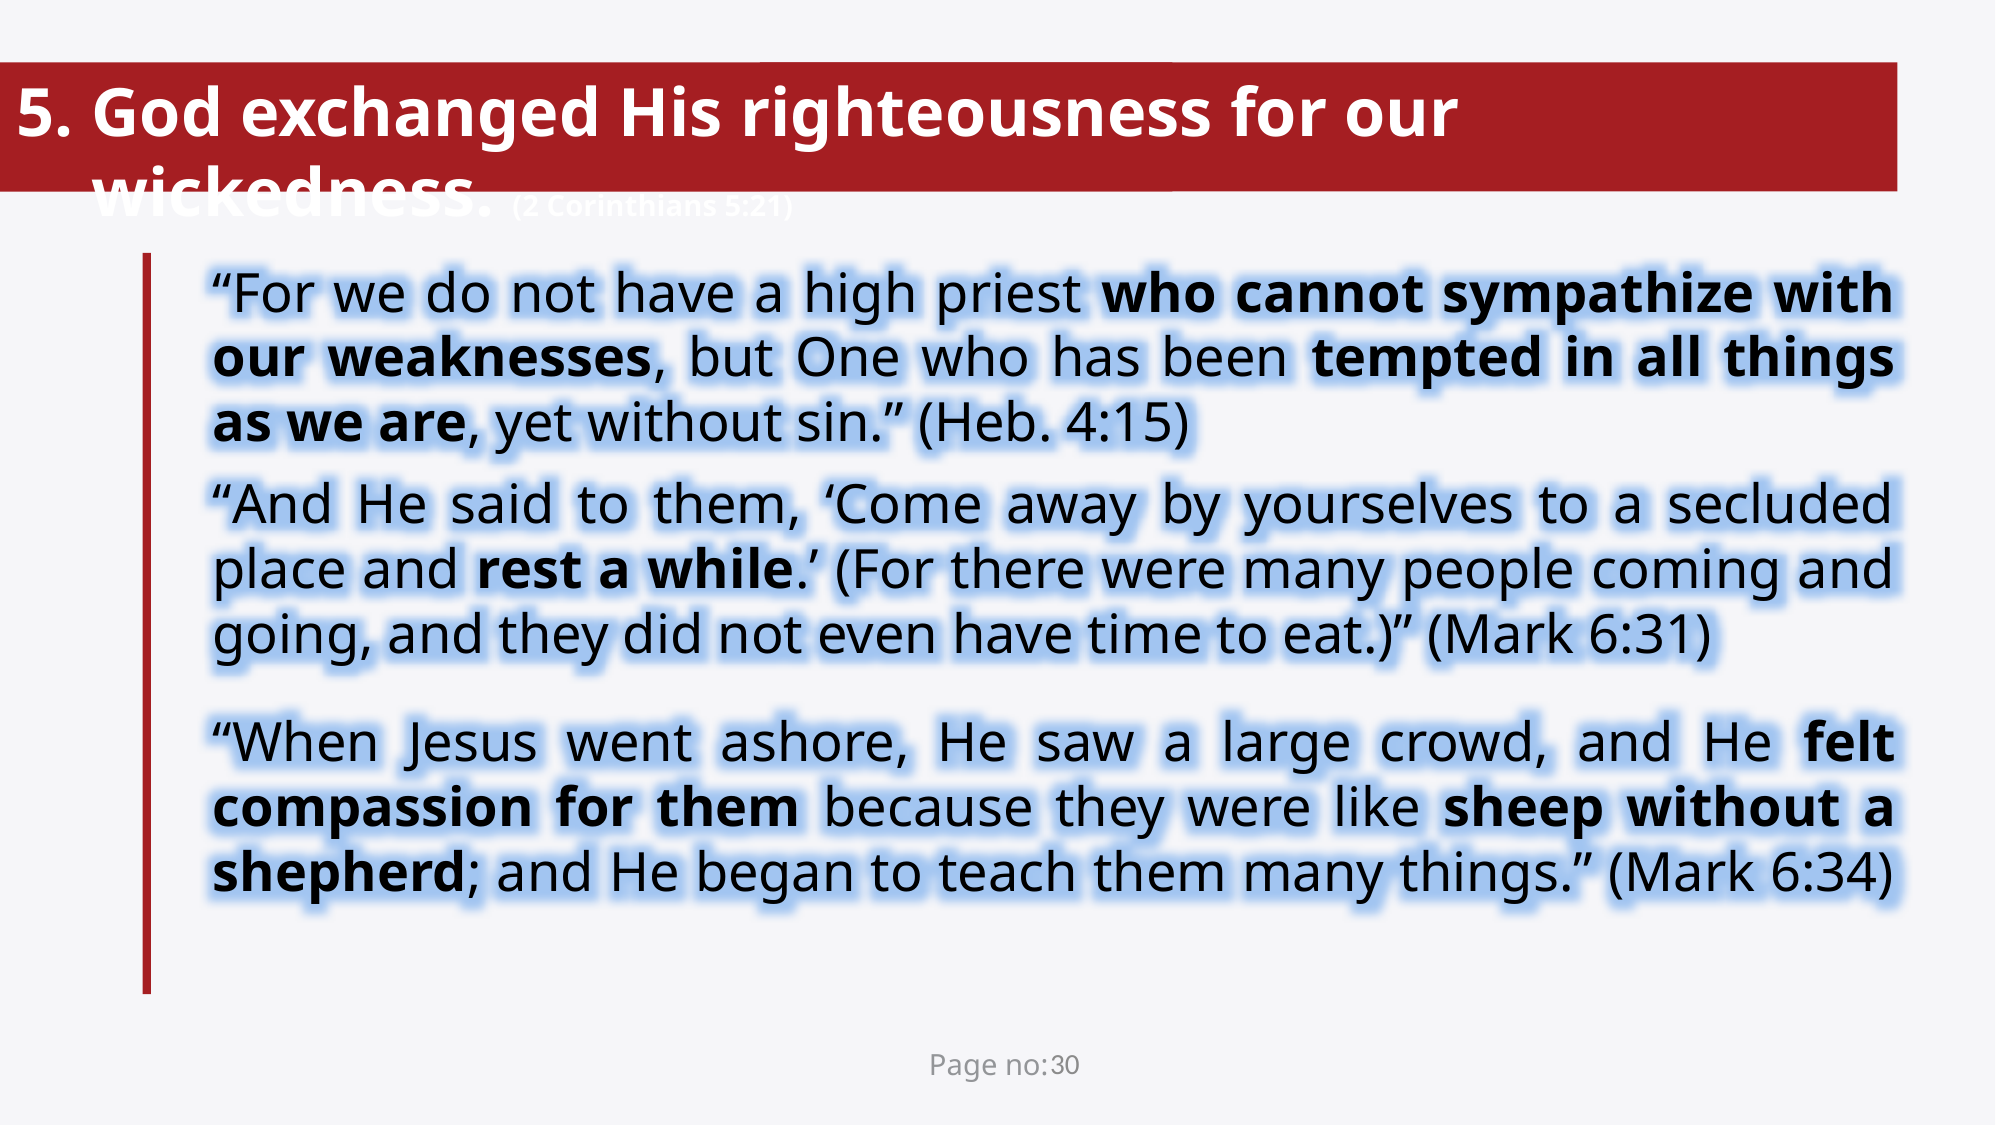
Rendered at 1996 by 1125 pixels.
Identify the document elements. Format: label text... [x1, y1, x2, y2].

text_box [1, 62, 1898, 194]
text_box “When Jesus went ashore, He saw a large crowd, and He felt compassion for them because they were like sheep without a shepherd; and He began to teach them many things.” (Mark 6:34) [198, 699, 1911, 975]
text_box “For we do not have a high priest who cannot sympathize with our weaknesses, but One who has been tempted in all things as we are, yet without sin.” (Heb. 4:15) [198, 250, 1911, 461]
text_box “And He said to them, ‘Come away by yourselves to a secluded place and rest a while.’ (For there were many people coming and going, and they did not even have time to eat.)” (Mark 6:31) [198, 476, 1911, 673]
